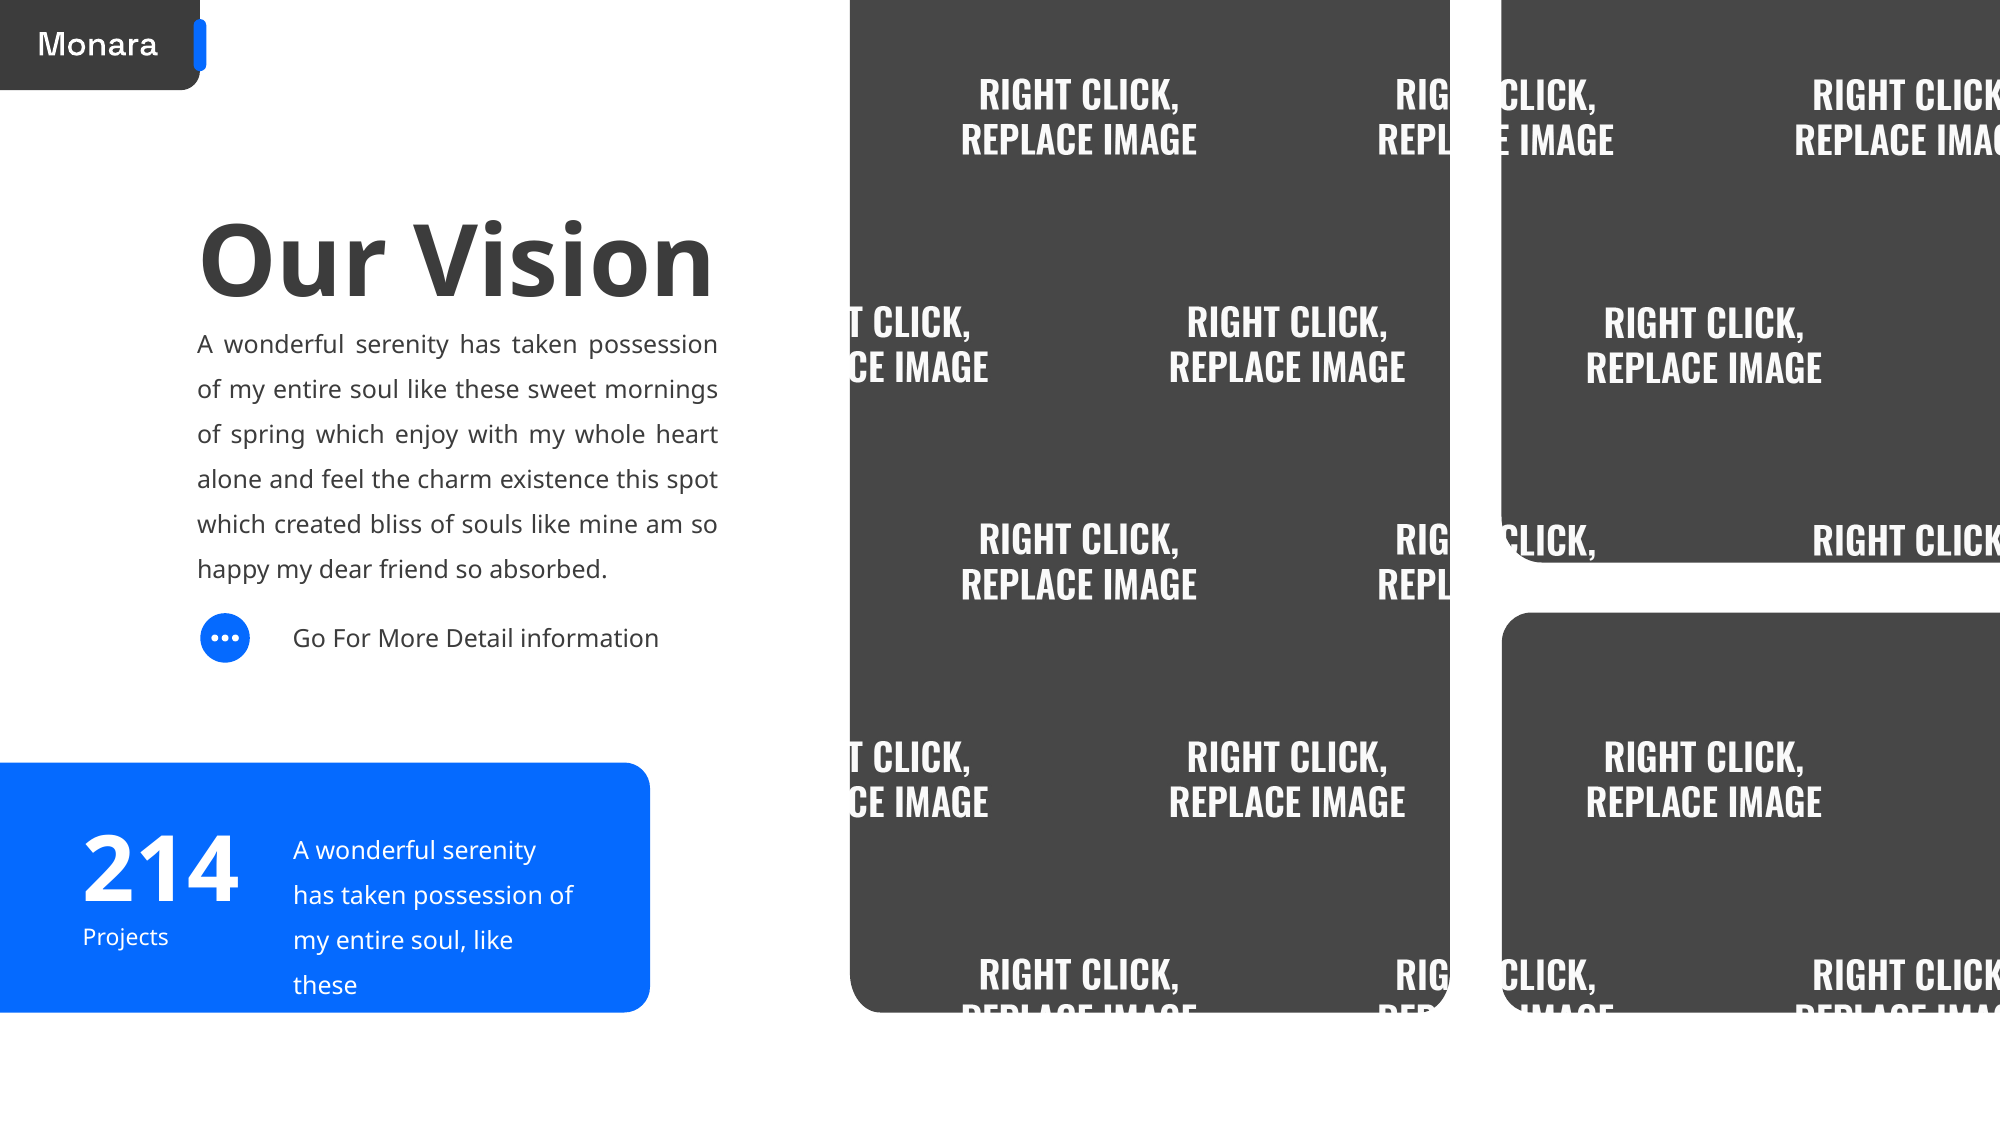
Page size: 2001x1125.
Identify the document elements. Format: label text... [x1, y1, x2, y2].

picture [849, 0, 1450, 1013]
title Our Vision [182, 188, 810, 325]
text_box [0, 0, 200, 91]
text_box A wonderful serenity has taken possession of my entire soul like these sweet mornings of spring which enjoy with my whole heart alone and feel the charm existence this spot which created bliss of souls like mine am so happy my dear friend so absorbed. [182, 306, 734, 591]
text_box 214 [68, 802, 279, 928]
text_box A wonderful serenity has taken possession of my entire soul, like these [278, 812, 599, 1007]
text_box [199, 612, 251, 664]
text_box [200, 17, 208, 73]
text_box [211, 634, 239, 642]
text_box Projects [68, 928, 268, 958]
text_box Go For More Detail information [277, 615, 768, 660]
text_box [0, 761, 652, 1014]
picture [1501, 0, 2000, 563]
picture [1501, 612, 2000, 1013]
